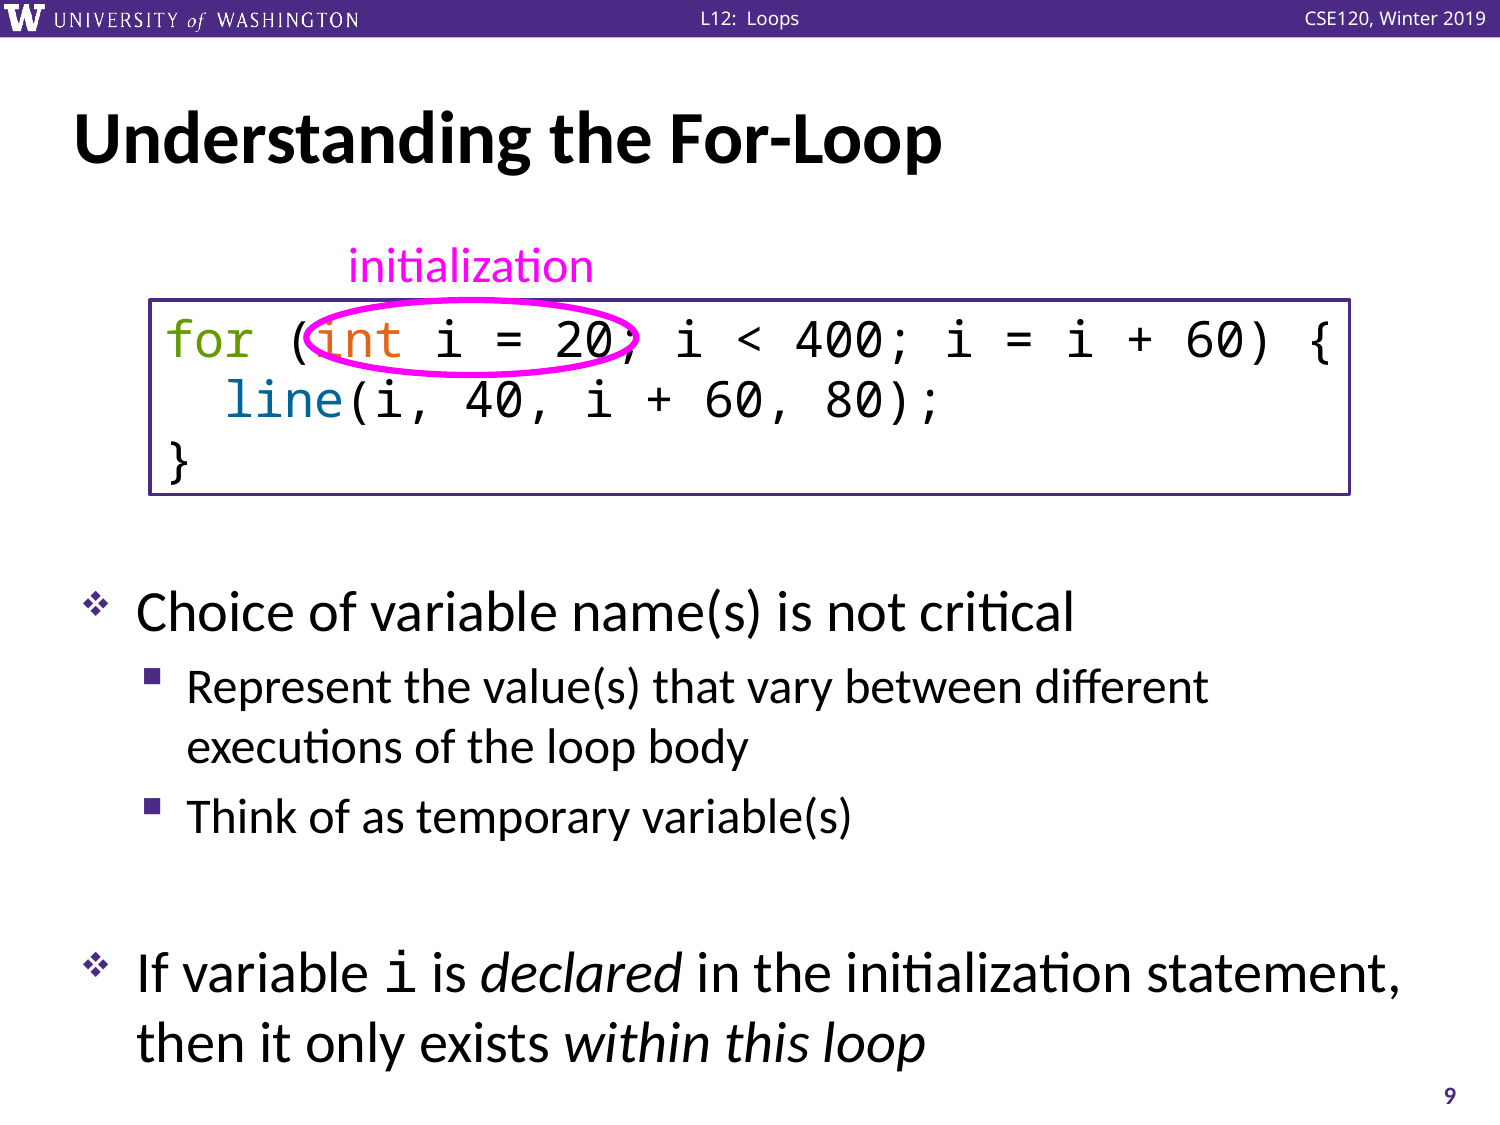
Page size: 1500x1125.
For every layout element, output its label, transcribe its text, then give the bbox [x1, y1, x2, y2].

list Choice of variable name(s) is not critical Represent the value(s) that vary between different executions of the loop body Think of as temporary variable(s) If variable i is declared in the initialization statement, then it only exists within this loop [64, 223, 1438, 1040]
text_box [306, 300, 637, 376]
text_box initialization [321, 224, 622, 300]
title Understanding the For-Loop [58, 71, 1438, 197]
picture [4, 4, 358, 32]
text_box for (int i = 20; i < 400; i = i + 60) { line(i, 40, i + 60, 80); } [149, 299, 1350, 495]
slide_number 9 [1400, 1065, 1500, 1125]
